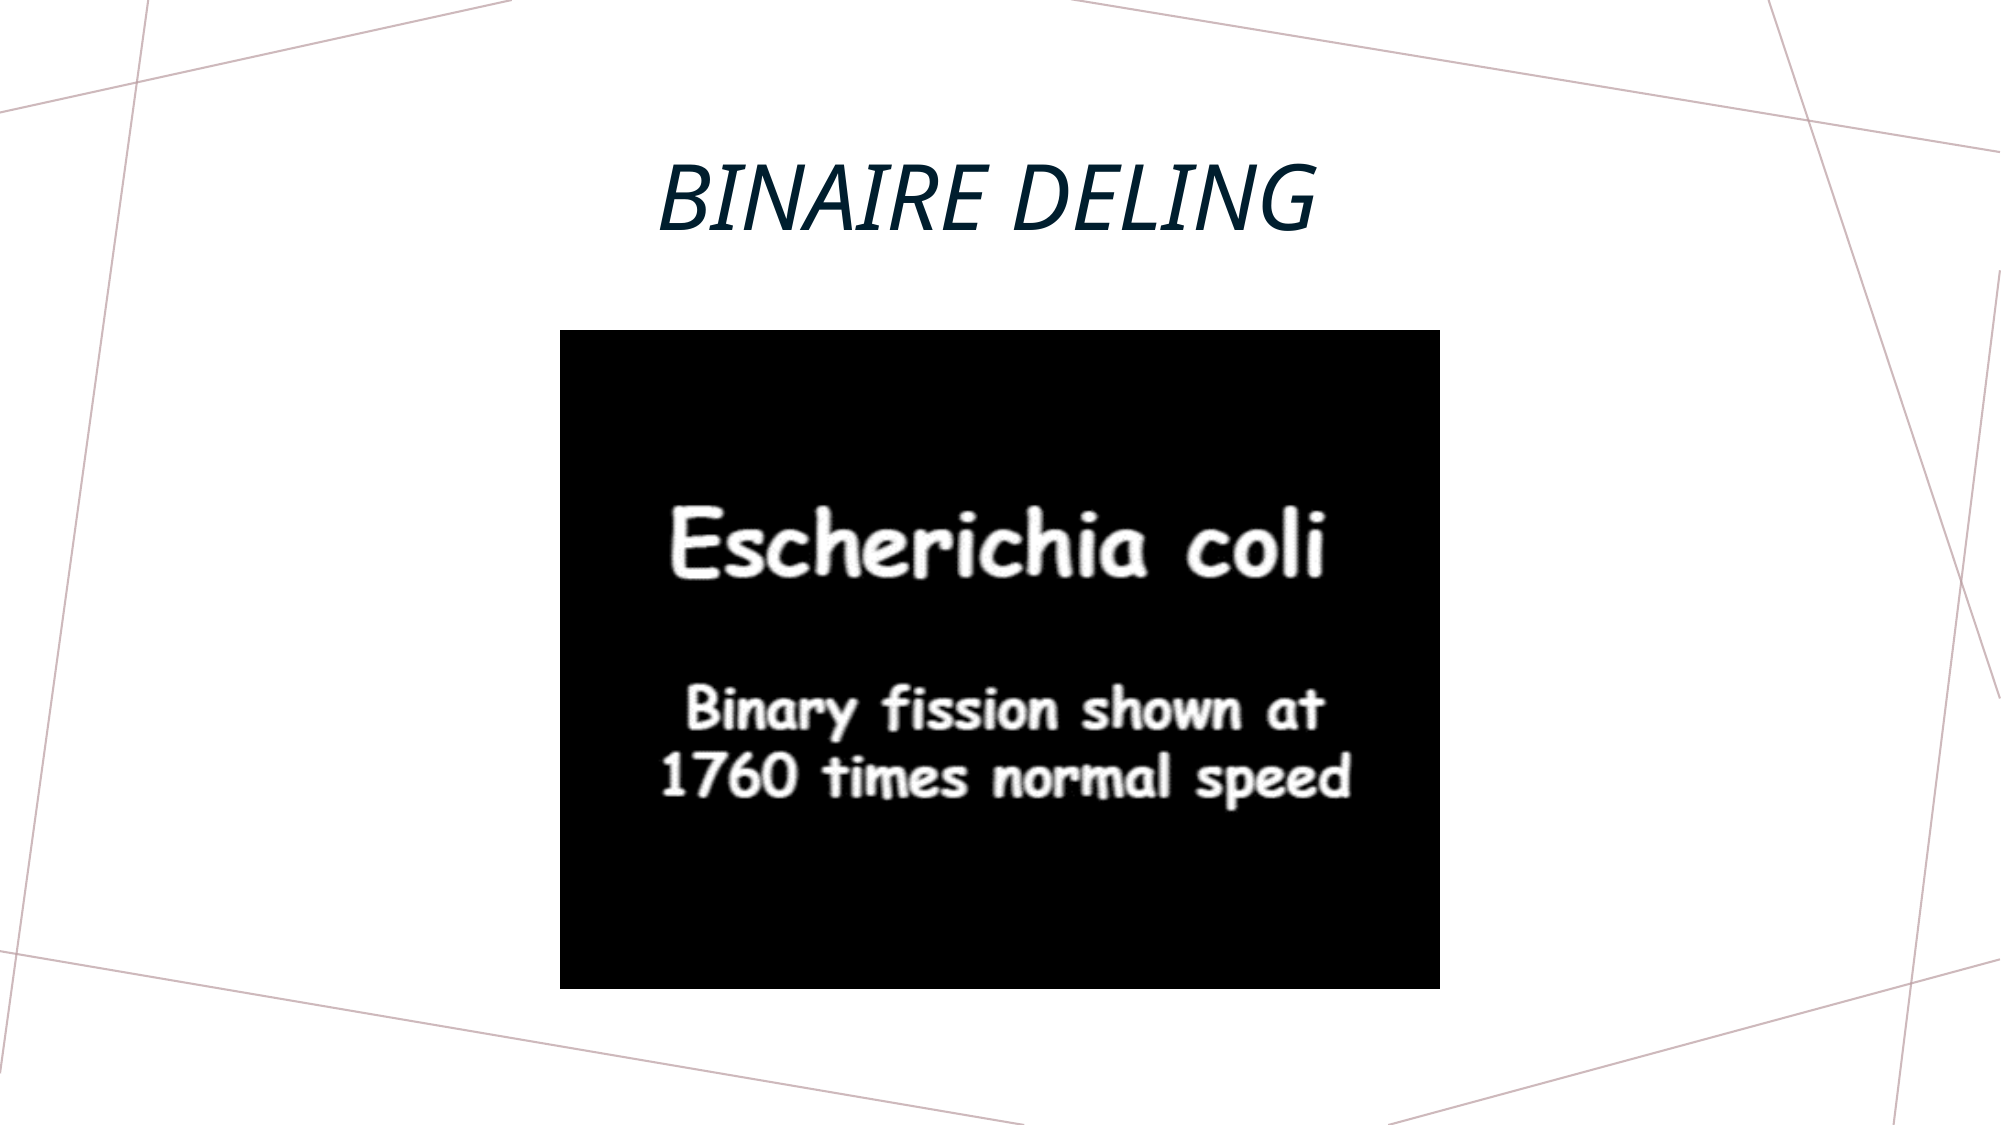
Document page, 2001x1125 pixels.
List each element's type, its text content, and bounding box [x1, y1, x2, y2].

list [559, 329, 1441, 990]
title Binaire deling [187, 87, 1813, 315]
